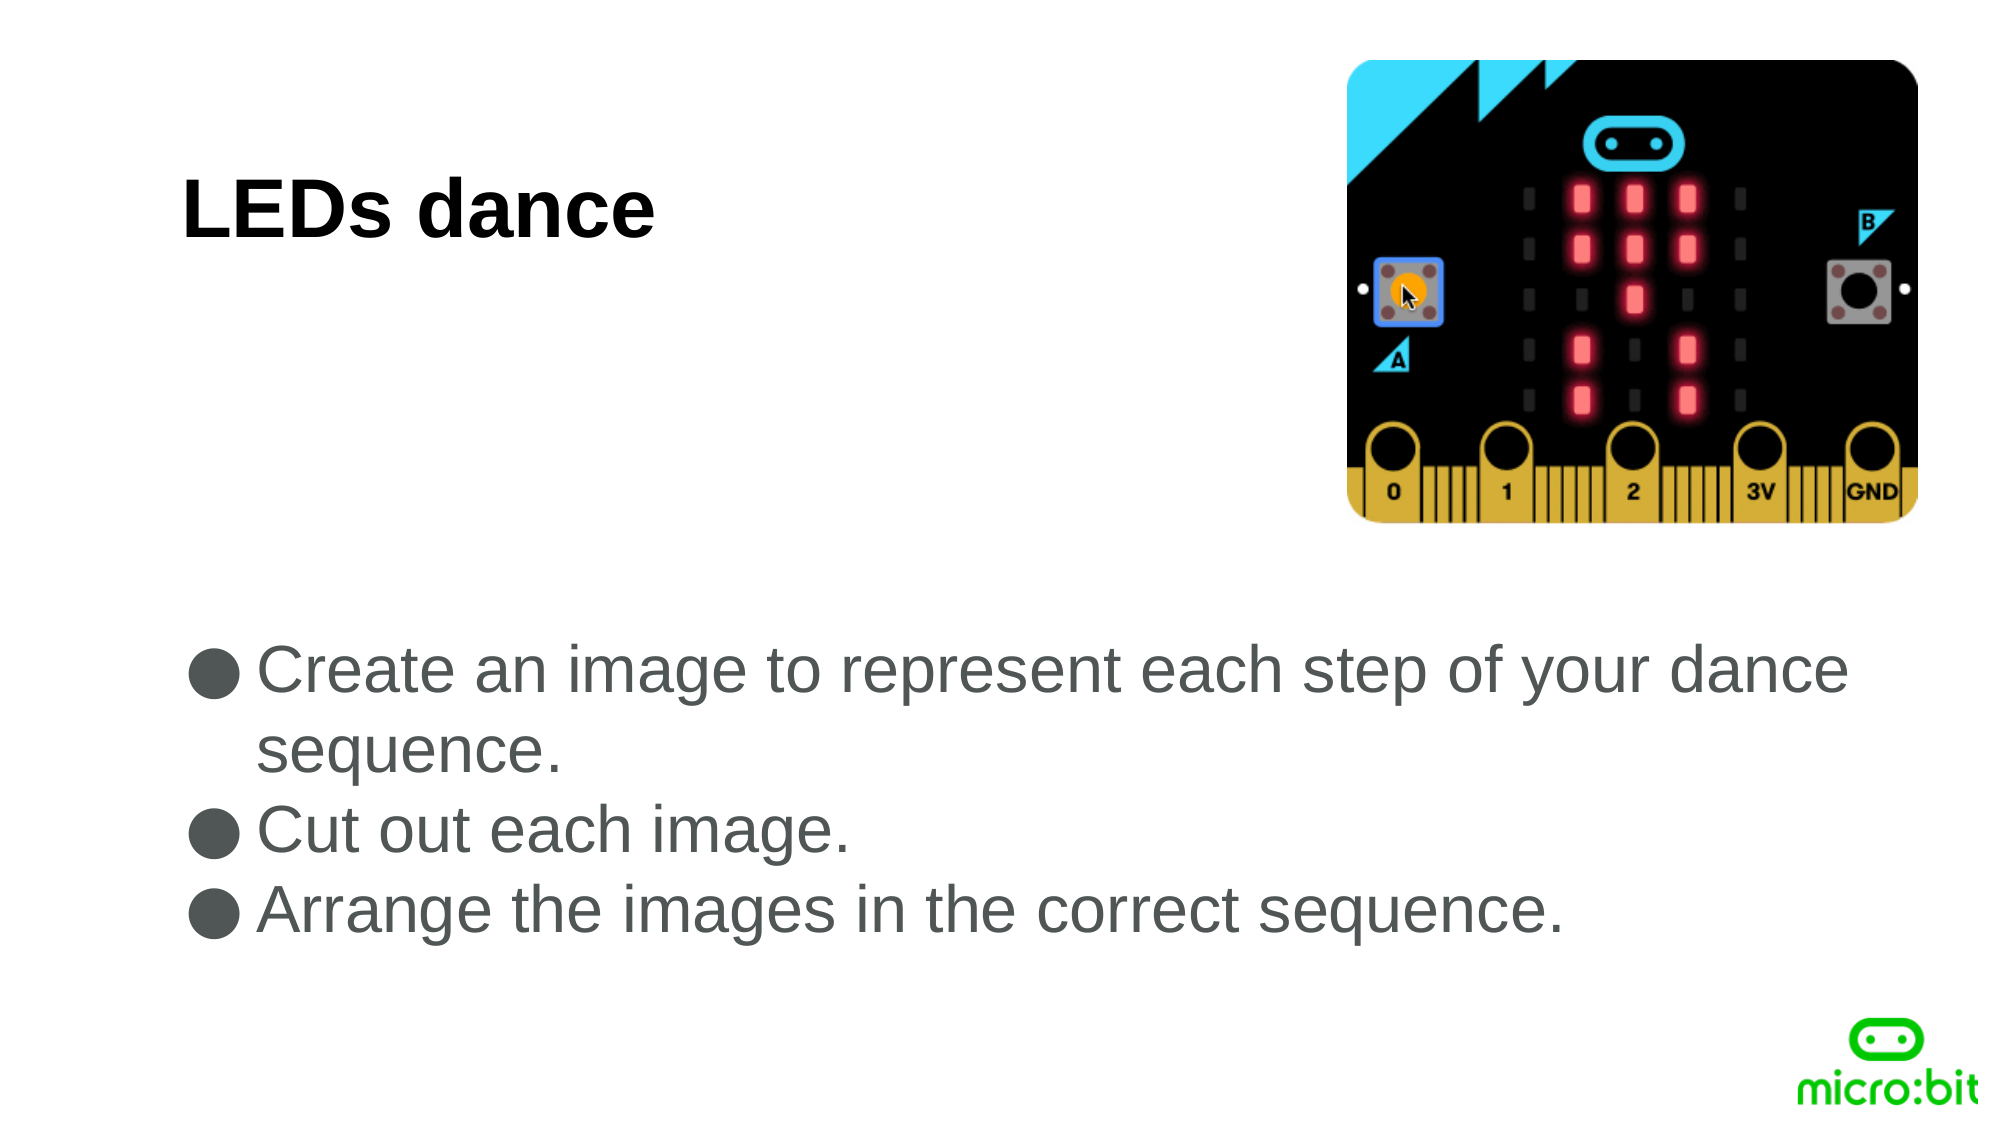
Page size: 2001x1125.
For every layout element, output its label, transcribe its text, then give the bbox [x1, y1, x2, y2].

picture [1347, 60, 1918, 525]
text_box LEDs dance Create an image to represent each step of your dance sequence. Cut out each image. Arrange the images in the correct sequence. [166, 60, 1918, 884]
picture [1797, 1017, 1978, 1106]
